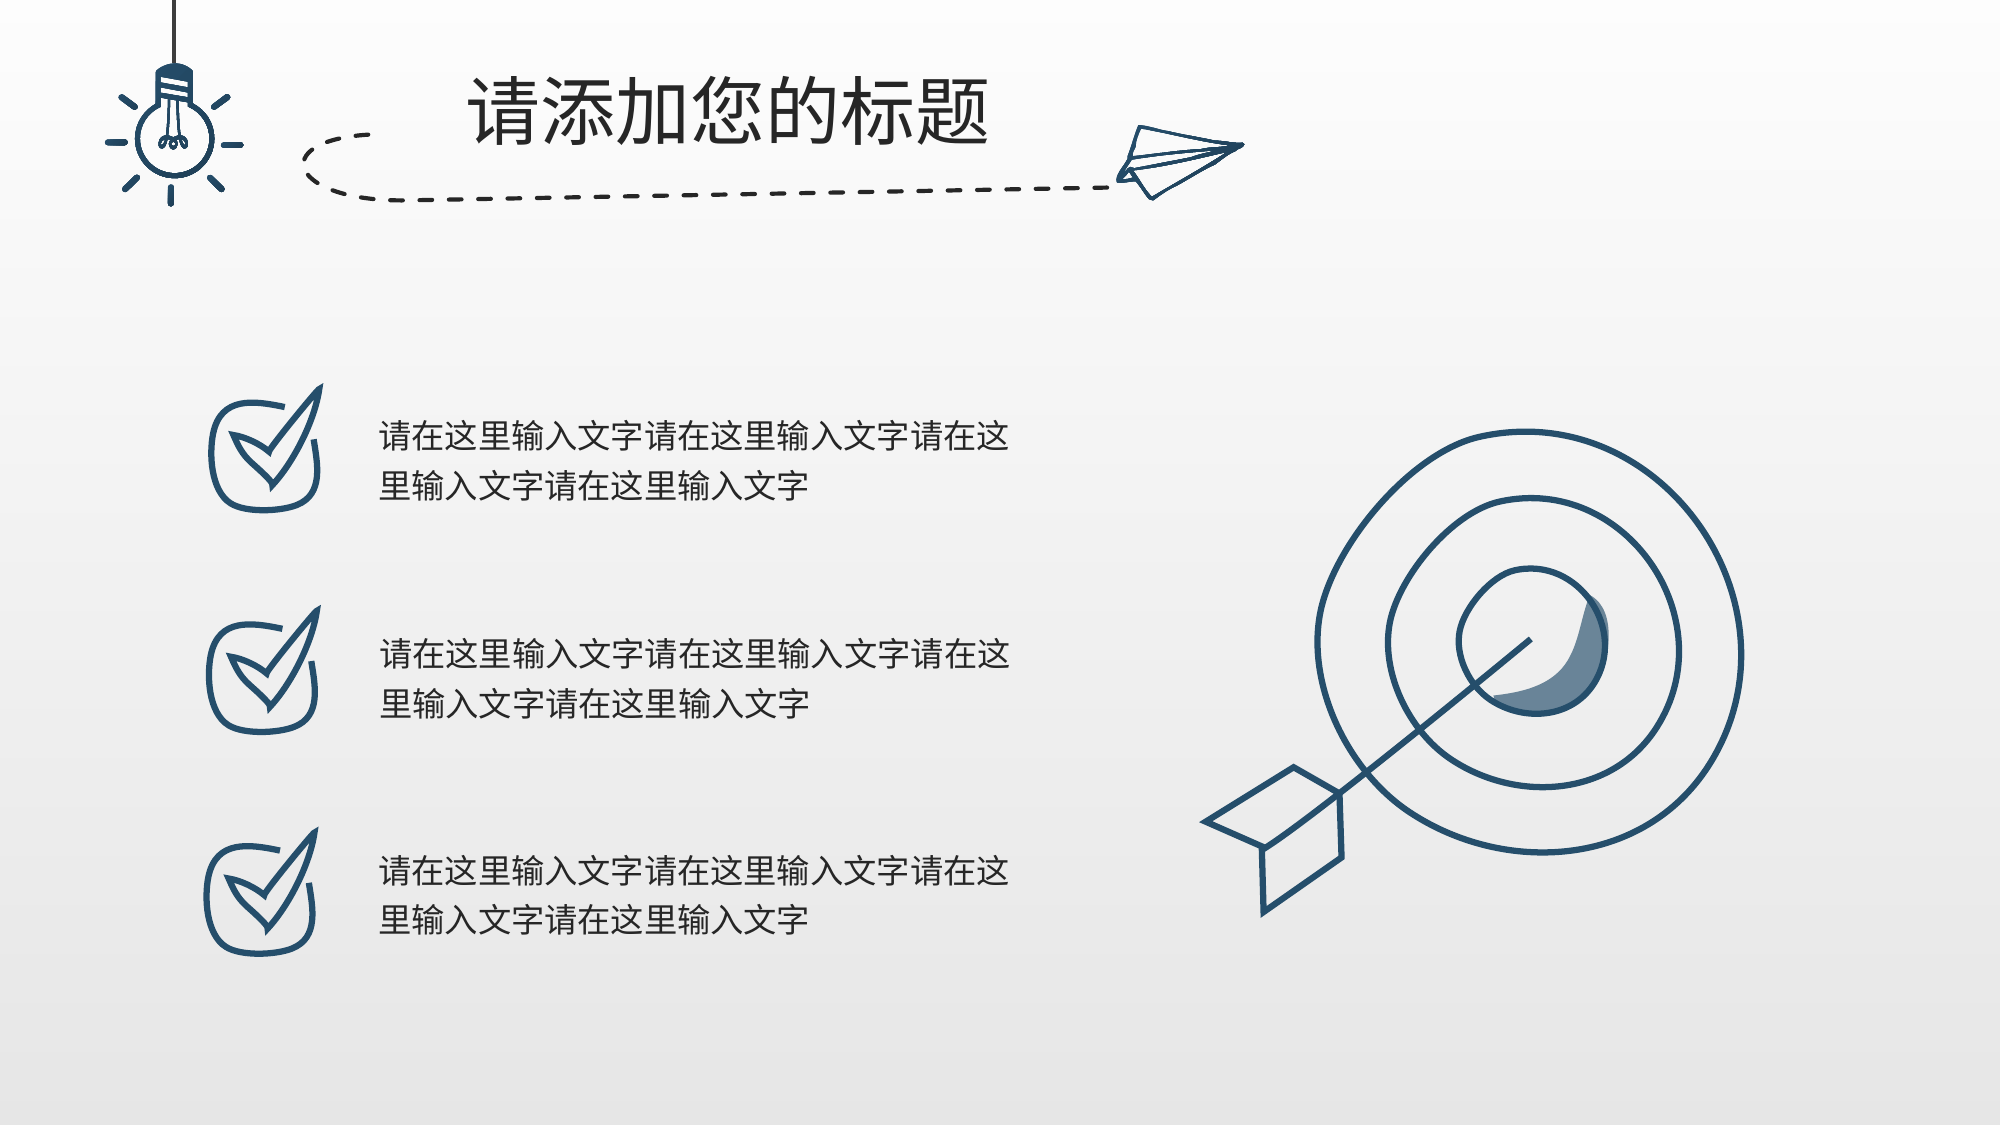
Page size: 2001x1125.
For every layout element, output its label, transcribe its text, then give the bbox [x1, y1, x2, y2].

text_box [1116, 125, 1245, 201]
text_box 请在这里输入文字请在这里输入文字请在这里输入文字请在这里输入文字 [363, 832, 1039, 947]
text_box [302, 133, 1116, 202]
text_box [211, 389, 320, 511]
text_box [1317, 432, 1743, 852]
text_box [1214, 617, 1512, 925]
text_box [104, 0, 244, 207]
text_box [208, 610, 317, 732]
text_box 请在这里输入文字请在这里输入文字请在这里输入文字请在这里输入文字 [363, 398, 1039, 513]
text_box 请添加您的标题 [332, 57, 1123, 162]
text_box 请在这里输入文字请在这里输入文字请在这里输入文字请在这里输入文字 [364, 615, 1040, 731]
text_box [206, 832, 315, 954]
